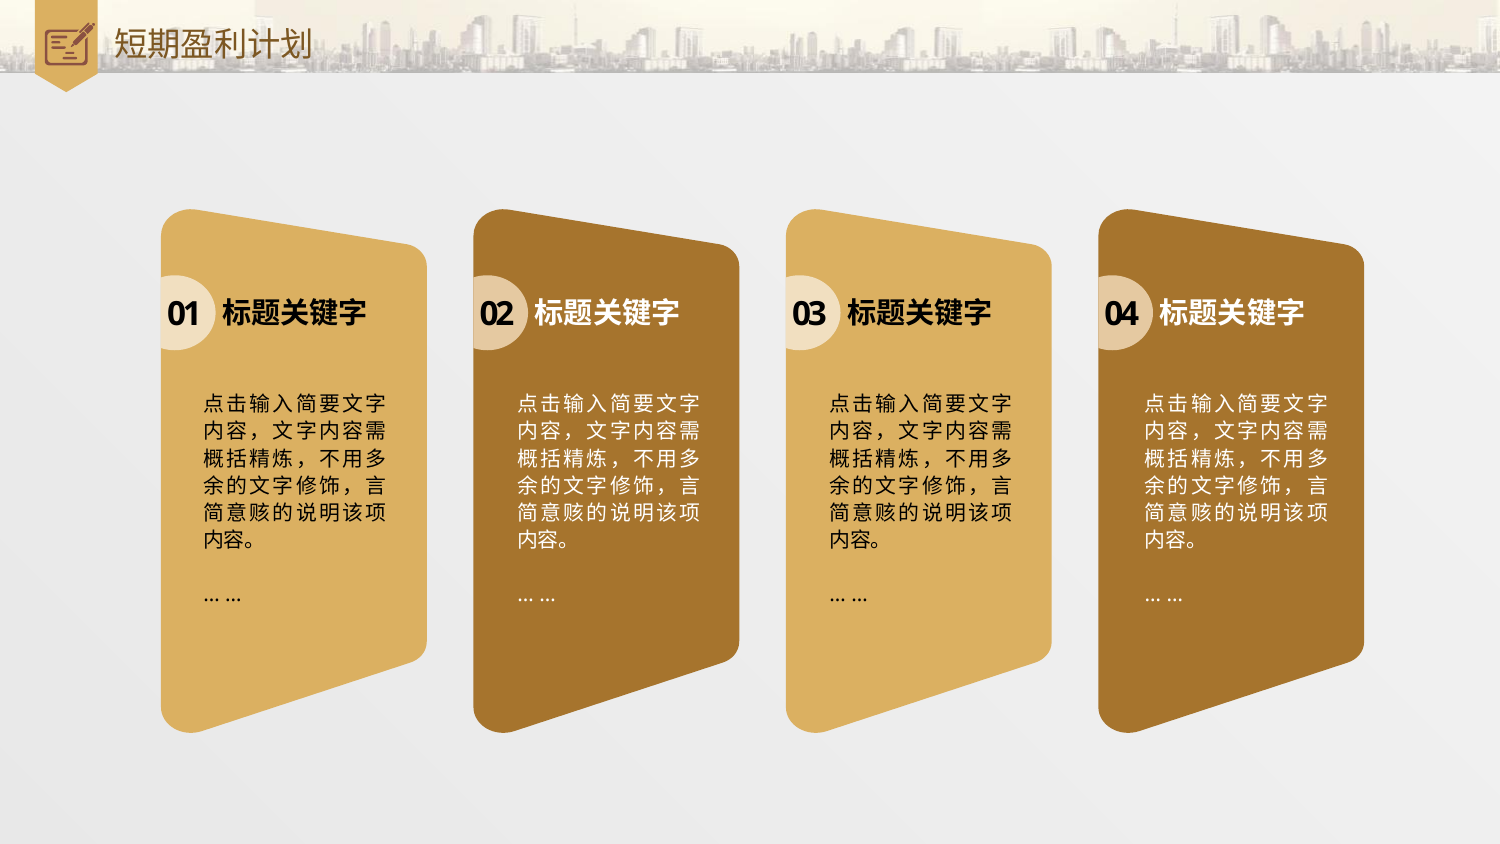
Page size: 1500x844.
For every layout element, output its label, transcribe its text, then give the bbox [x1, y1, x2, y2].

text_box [785, 208, 1052, 734]
text_box [44, 22, 95, 66]
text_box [160, 208, 427, 734]
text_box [473, 208, 740, 734]
title 短期盈利计划 [99, 20, 550, 66]
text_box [1098, 208, 1365, 734]
picture [98, 0, 1500, 73]
picture [0, 0, 34, 73]
